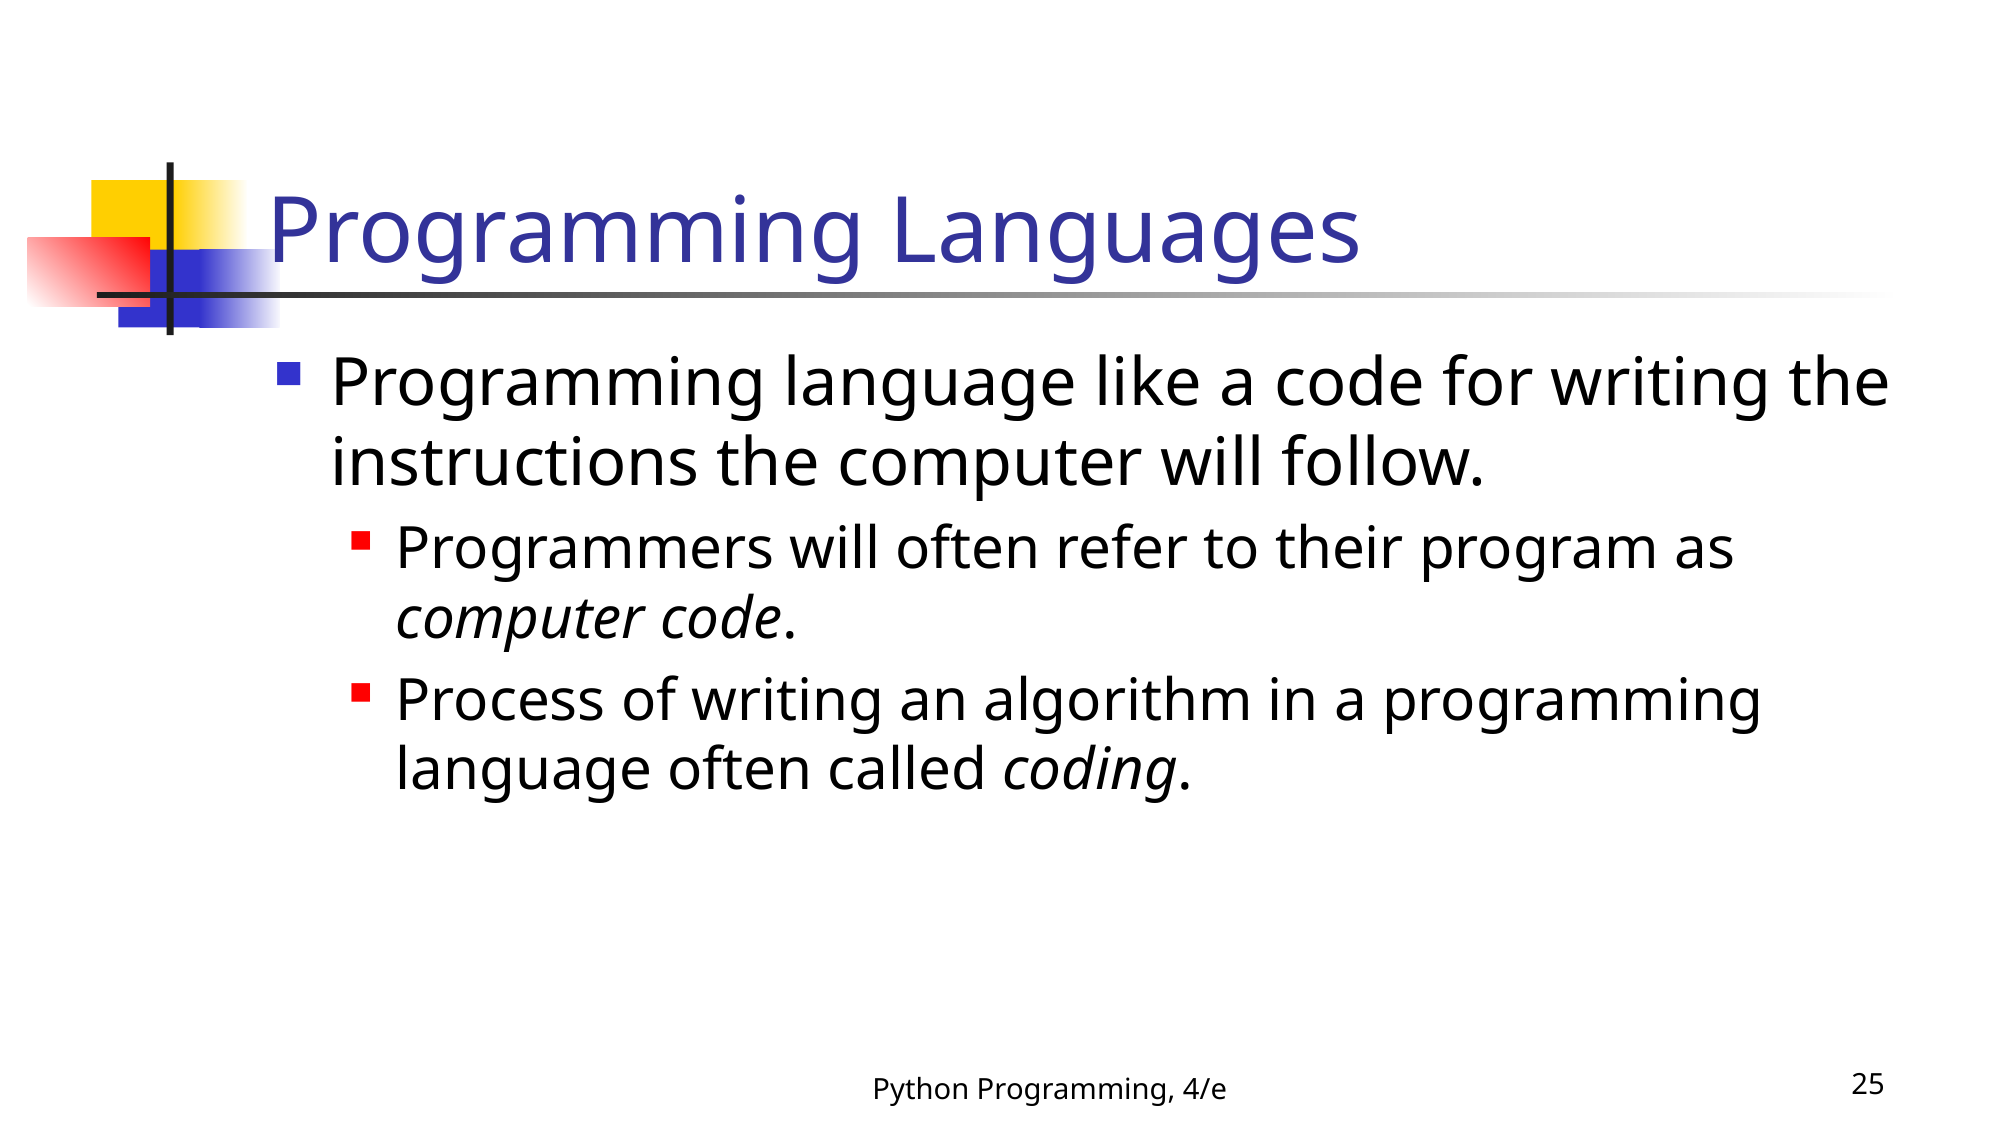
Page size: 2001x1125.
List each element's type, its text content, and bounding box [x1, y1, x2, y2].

slide_number 25 [1483, 1037, 1901, 1113]
title Programming Languages [251, 101, 1957, 289]
list Programming language like a code for writing the instructions the computer will follow. Programmers will often refer to their program as computer code. Process of writing an algorithm in a programming language often called coding. [258, 331, 1959, 1006]
footer Python Programming, 4/e [733, 1037, 1367, 1113]
